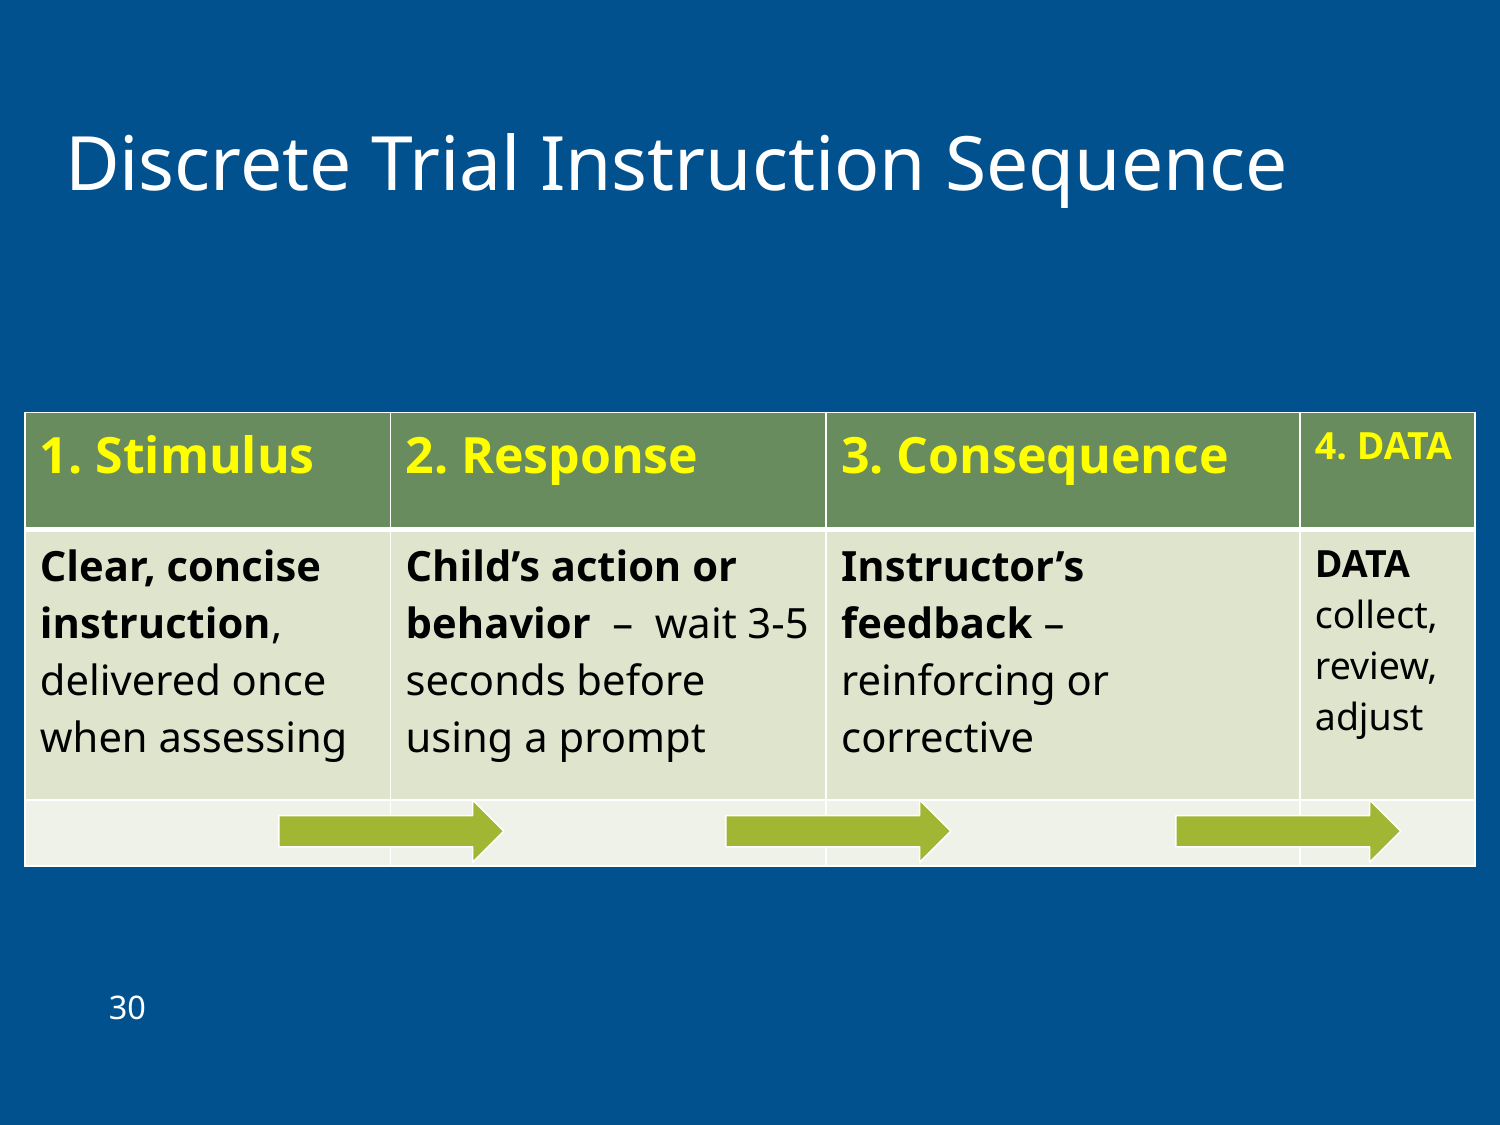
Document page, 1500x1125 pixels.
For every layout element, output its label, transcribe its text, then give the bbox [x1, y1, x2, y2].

table_header 2. Response [391, 413, 825, 527]
table_cell DATA collect, review, adjust [1301, 532, 1474, 799]
table_cell [827, 801, 1299, 865]
table_header 3. Consequence [827, 413, 1299, 527]
title Discrete Trial Instruction Sequence [50, 125, 1400, 277]
table_header 4. DATA [1301, 413, 1474, 527]
table_cell Instructor’s feedback – reinforcing or corrective [827, 532, 1299, 799]
text_box [1175, 799, 1401, 863]
table_cell Clear, concise instruction, delivered once when assessing [26, 532, 390, 799]
table_header 1. Stimulus [26, 413, 390, 527]
text_box [725, 799, 951, 863]
table_cell [1301, 801, 1474, 865]
table_cell [26, 801, 390, 865]
table_cell [391, 801, 825, 865]
table_cell Child’s action or behavior – wait 3-5 seconds before using a prompt [391, 532, 825, 799]
slide_number 30 [93, 976, 194, 1037]
text_box [278, 799, 504, 863]
